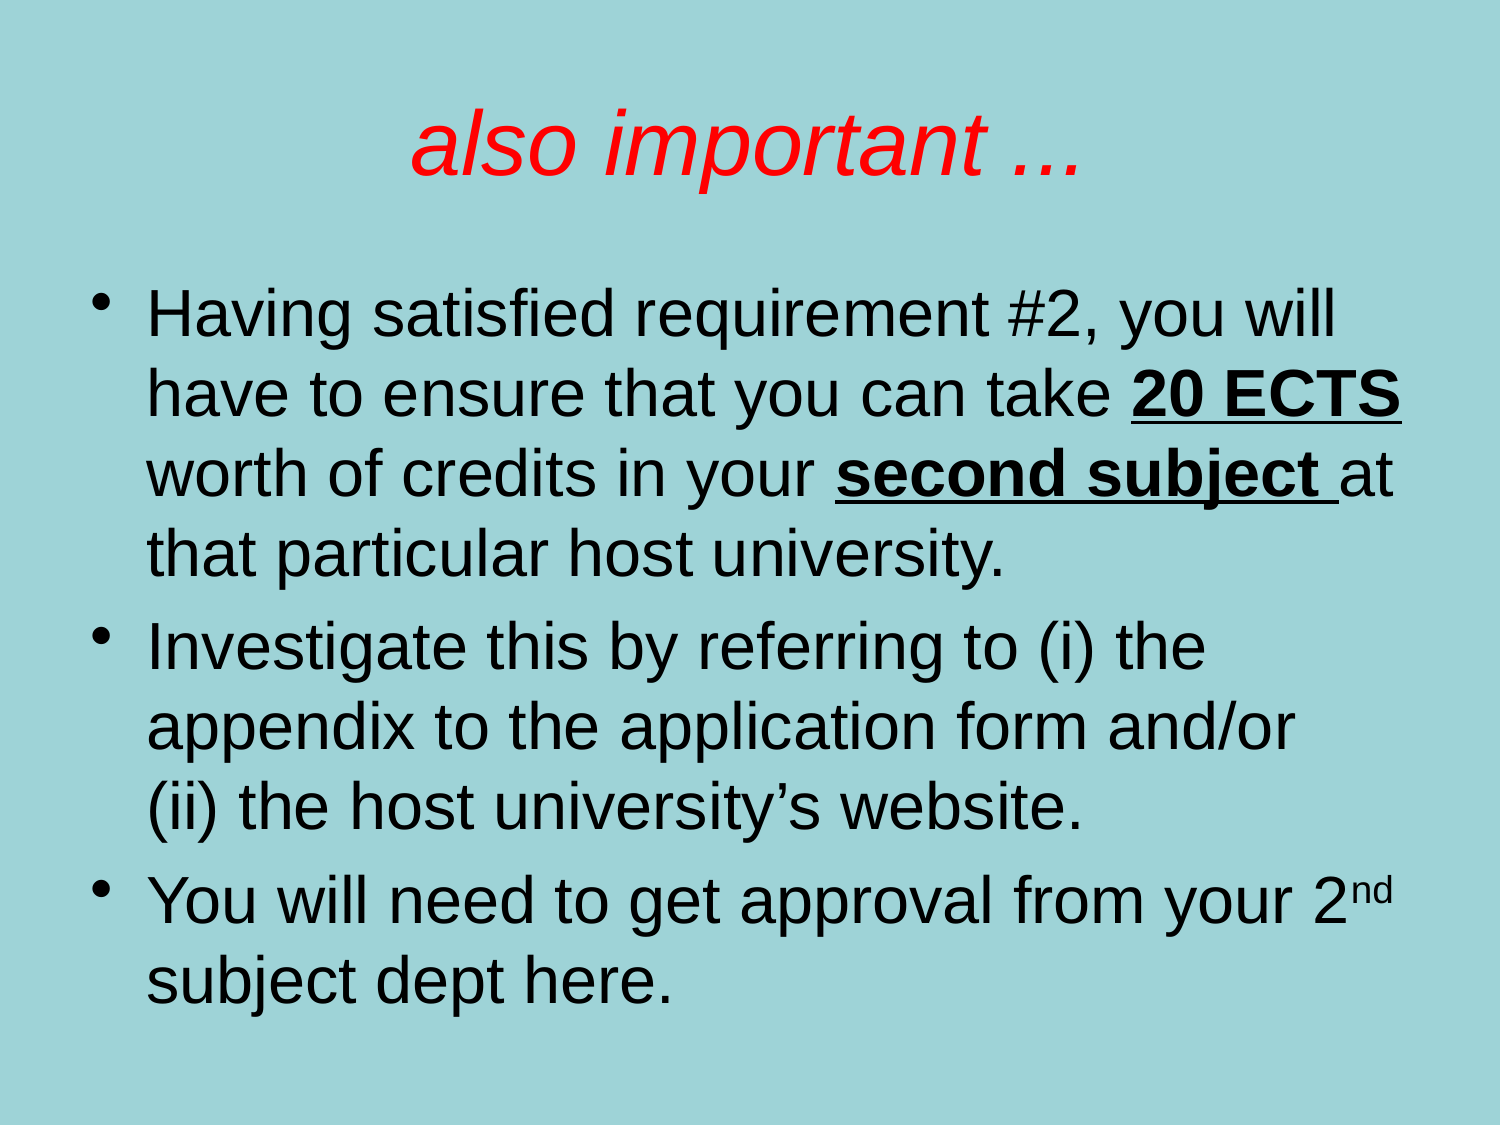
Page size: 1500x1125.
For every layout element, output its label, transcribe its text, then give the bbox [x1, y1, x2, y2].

list Having satisfied requirement #2, you will have to ensure that you can take 20 ECTS worth of credits in your second subject at that particular host university. Investigate this by referring to (i) the appendix to the application form and/or (ii) the host university’s website. You will need to get approval from your 2nd subject dept here. [74, 262, 1426, 1006]
title also important ... [74, 44, 1426, 233]
